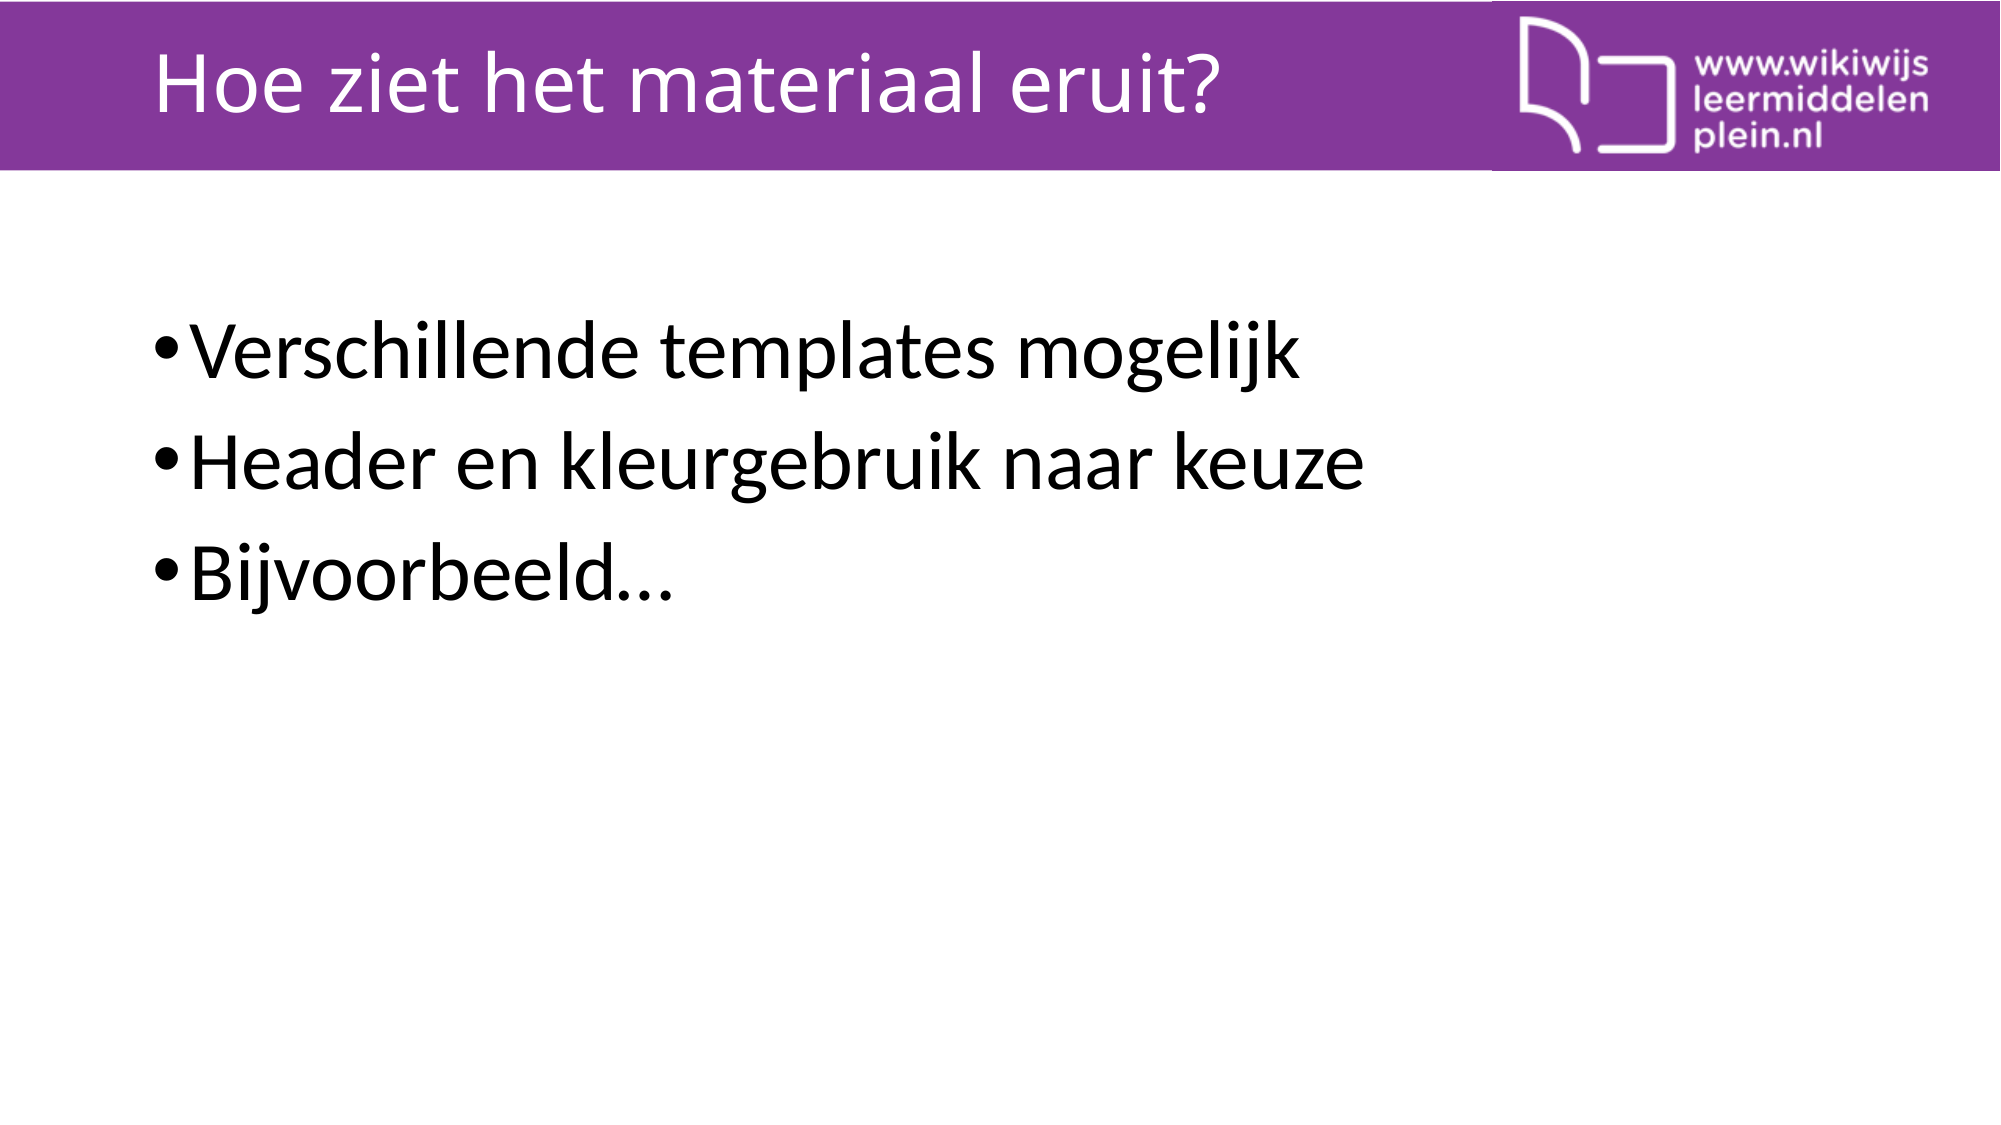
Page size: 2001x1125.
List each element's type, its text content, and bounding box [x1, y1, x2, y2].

title Hoe ziet het materiaal eruit? [137, 1, 1375, 171]
text_box [1375, 1, 1492, 171]
picture [1492, 1, 2000, 171]
text_box [0, 1, 137, 171]
list Verschillende templates mogelijk Header en kleurgebruik naar keuze Bijvoorbeeld… [137, 299, 1863, 1014]
